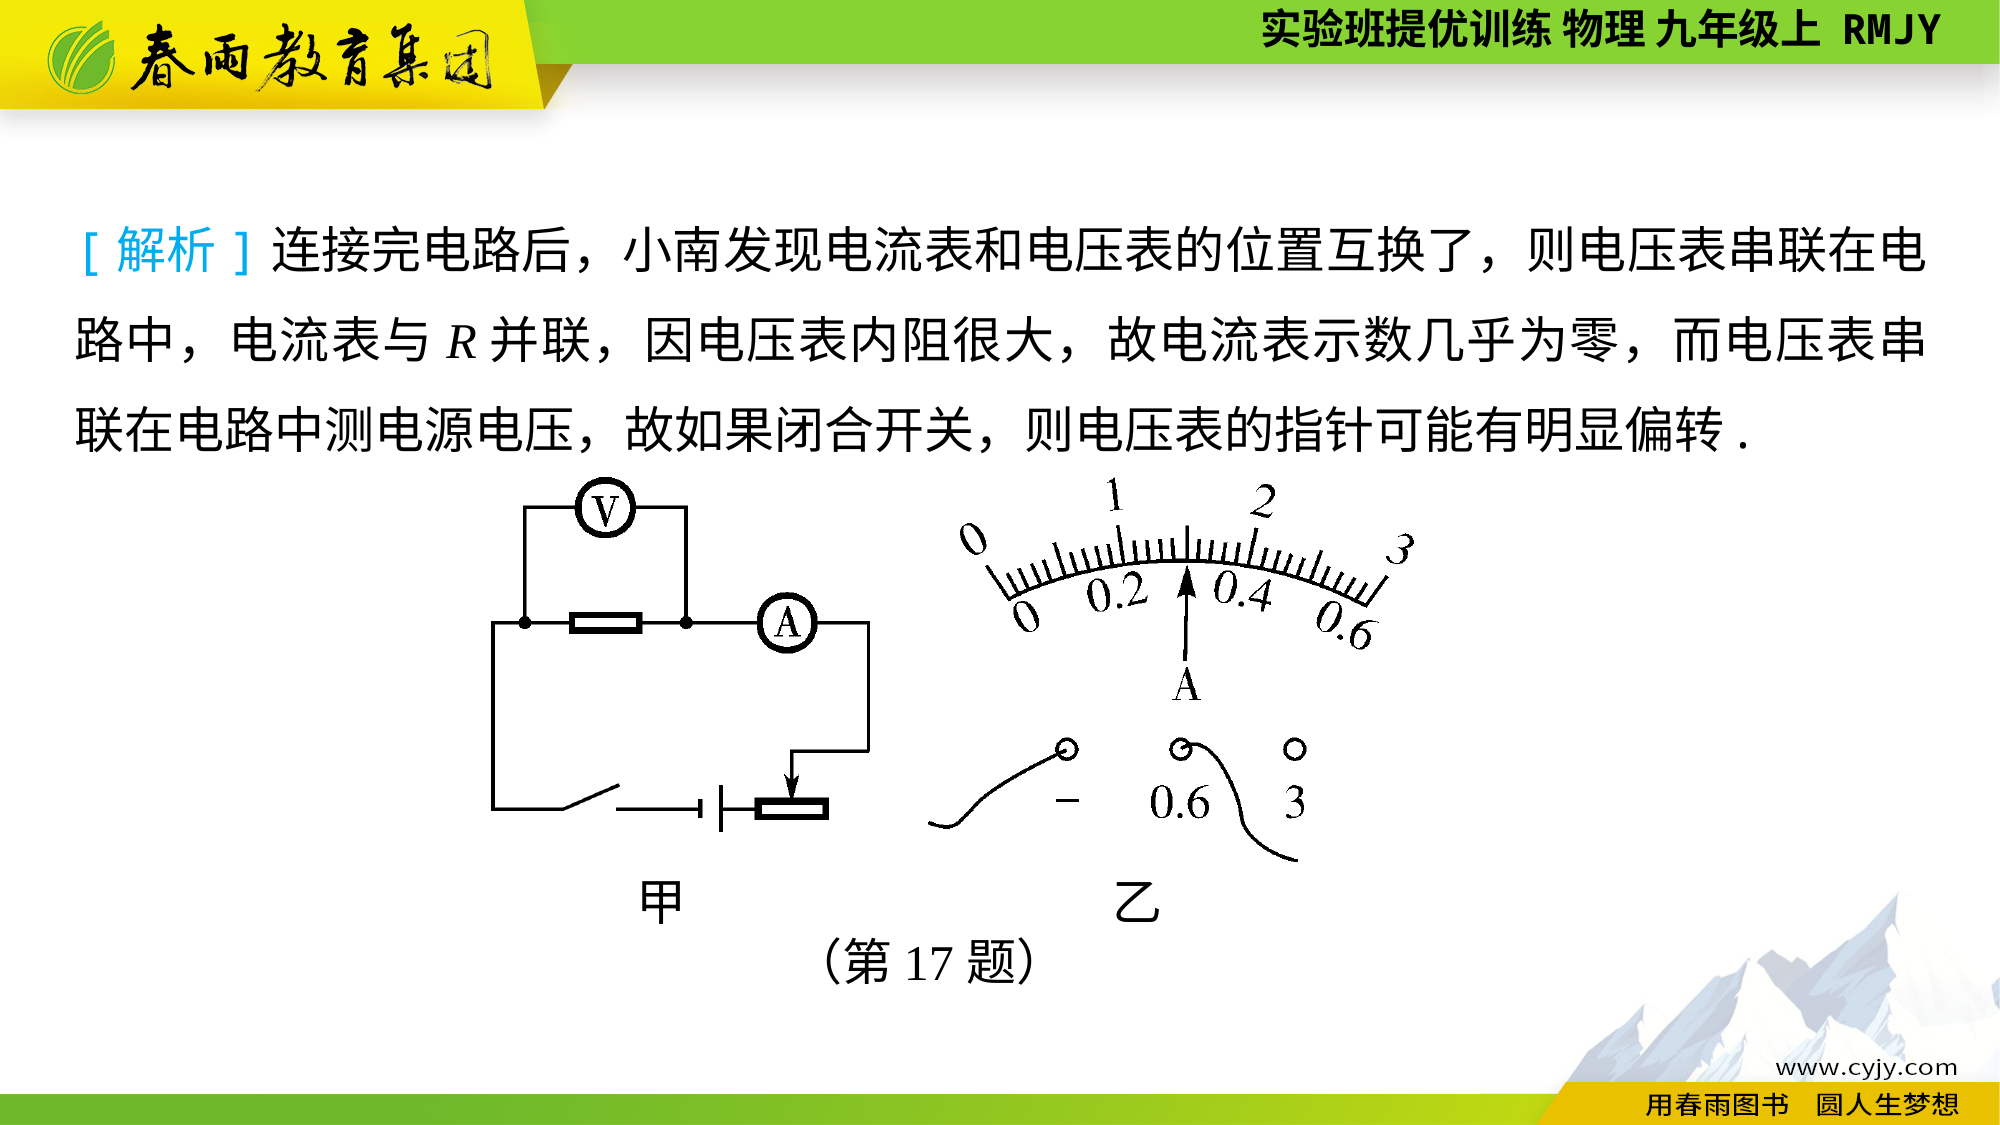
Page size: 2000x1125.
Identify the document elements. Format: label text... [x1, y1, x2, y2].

list [解析]连接完电路后，小南发现电流表和电压表的位置互换了，则电压表串联在电路中，电流表与R并联，因电压表内阻很大，故电流表示数几乎为零，而电压表串联在电路中测电源电压，故如果闭合开关，则电压表的指针可能有明显偏转. [59, 181, 1944, 470]
text_box 甲 乙 （第17题） [621, 863, 1237, 998]
picture [0, 0, 2000, 1125]
